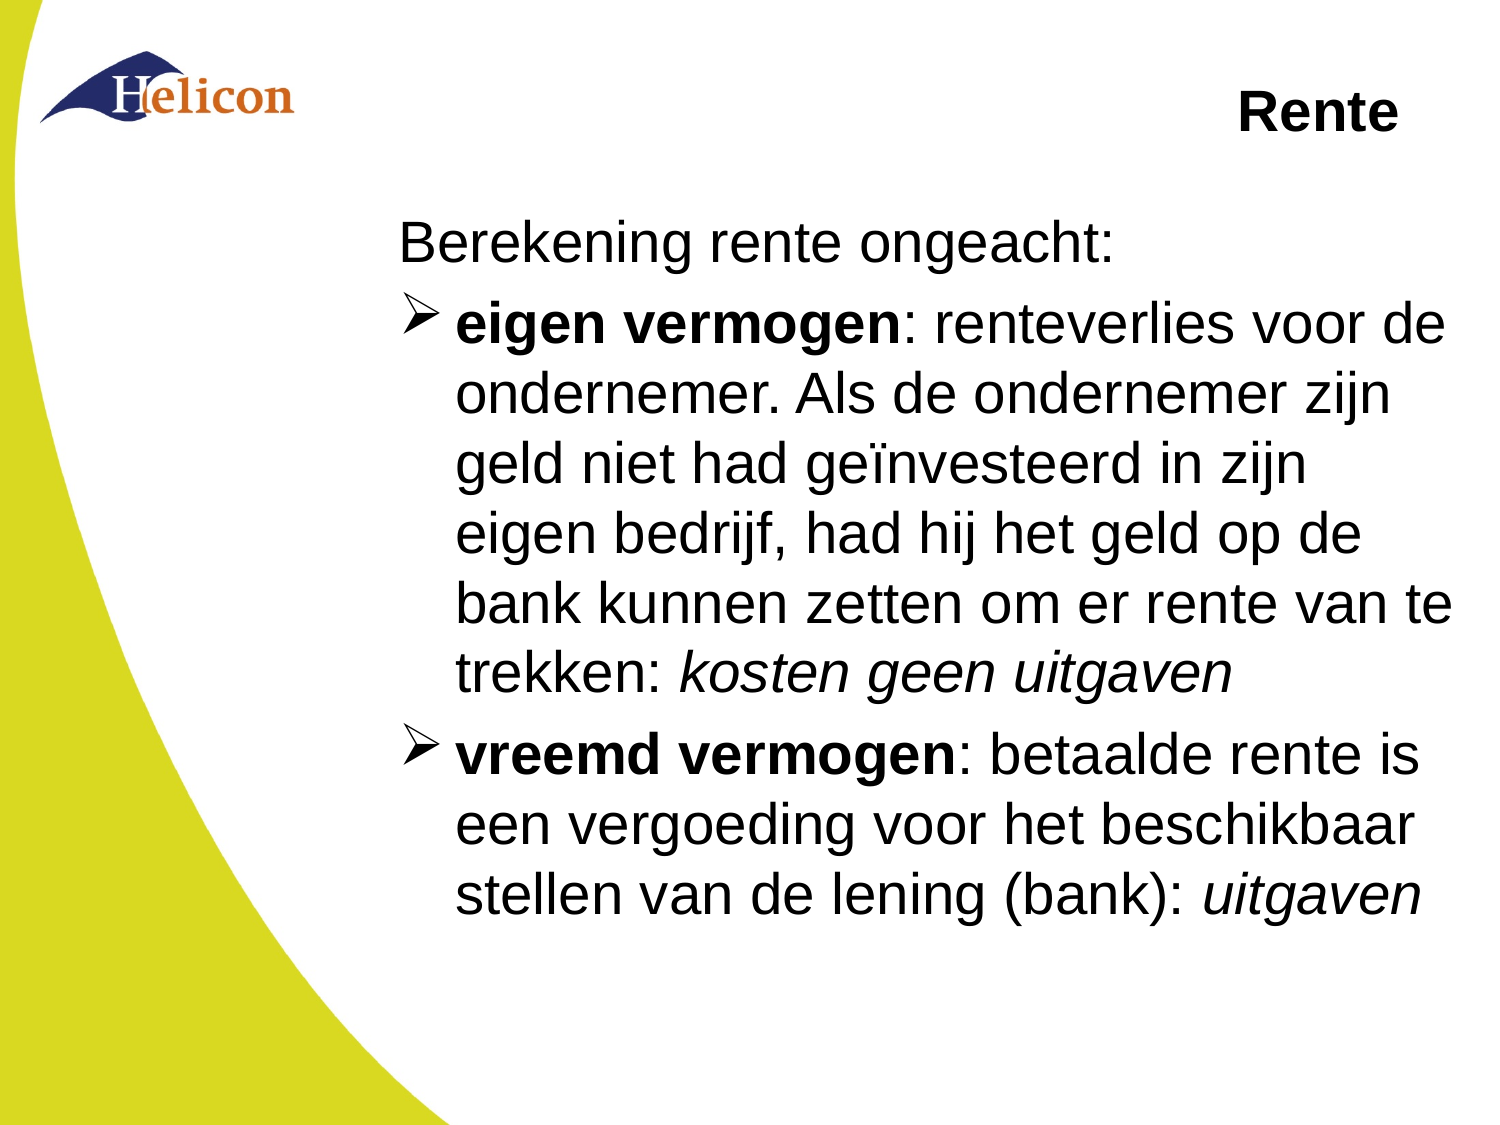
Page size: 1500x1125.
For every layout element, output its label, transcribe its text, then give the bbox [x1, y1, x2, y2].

picture [0, 0, 1500, 1125]
title Rente [324, 54, 1415, 161]
list Berekening rente ongeacht: eigen vermogen: renteverlies voor de ondernemer. Als de ondernemer zijn geld niet had geïnvesteerd in zijn eigen bedrijf, had hij het geld op de bank kunnen zetten om er rente van te trekken: kosten geen uitgaven vreemd vermogen: betaalde rente is een vergoeding voor het beschikbaar stellen van de lening (bank): uitgaven [383, 196, 1473, 1005]
